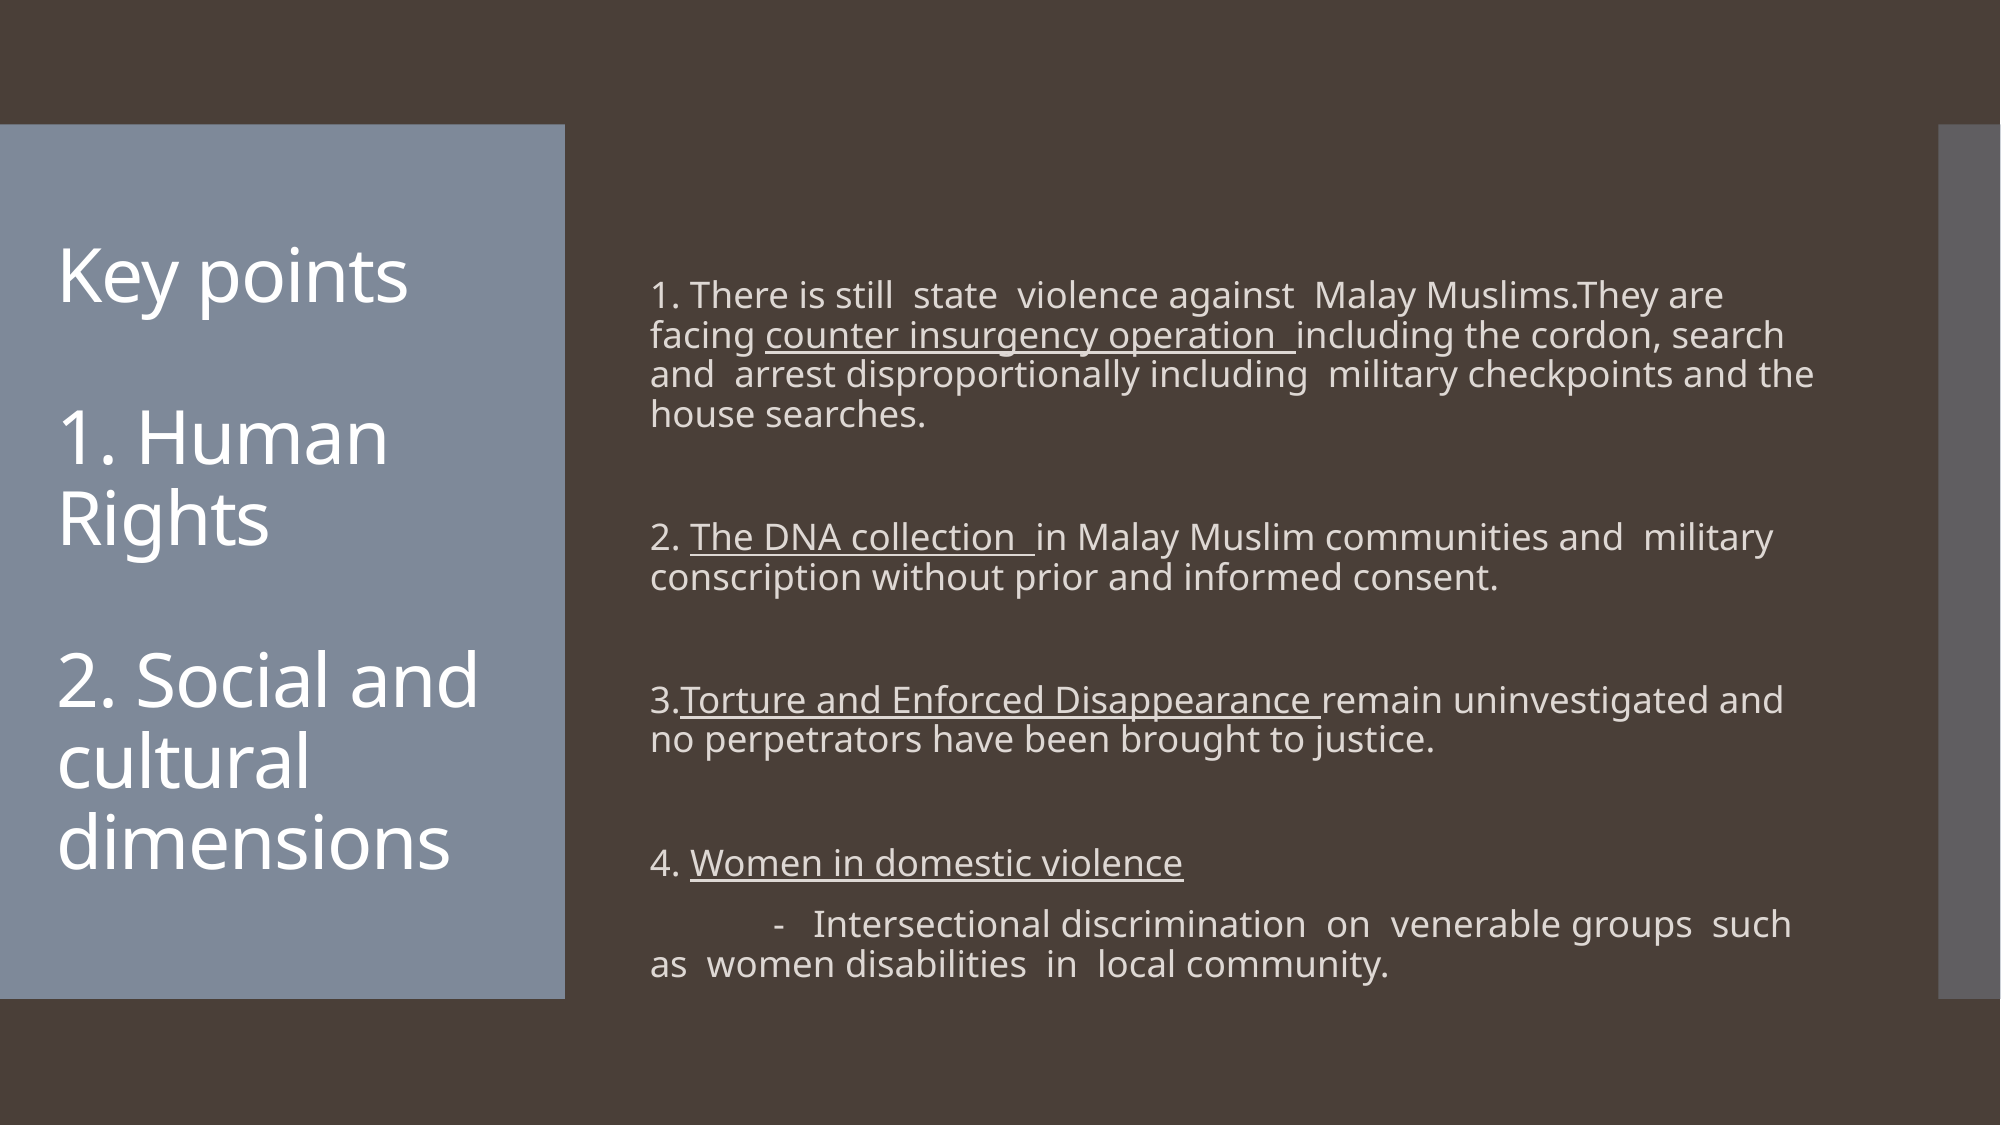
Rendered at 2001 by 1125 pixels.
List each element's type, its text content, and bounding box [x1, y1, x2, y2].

title Key points 1. Human Rights 2. Social and cultural dimensions [41, 184, 525, 940]
list 1. There is still state violence against Malay Muslims.They are facing counter insurgency operation including the cordon, search and arrest disproportionally including military checkpoints and the house searches. 2. The DNA collection in Malay Muslim communities and military conscription without prior and informed consent. 3.Torture and Enforced Disappearance remain uninvestigated and no perpetrators have been brought to justice. 4. Women in domestic violence - Intersectional discrimination on venerable groups such as women disabilities in local community. [634, 141, 1835, 997]
